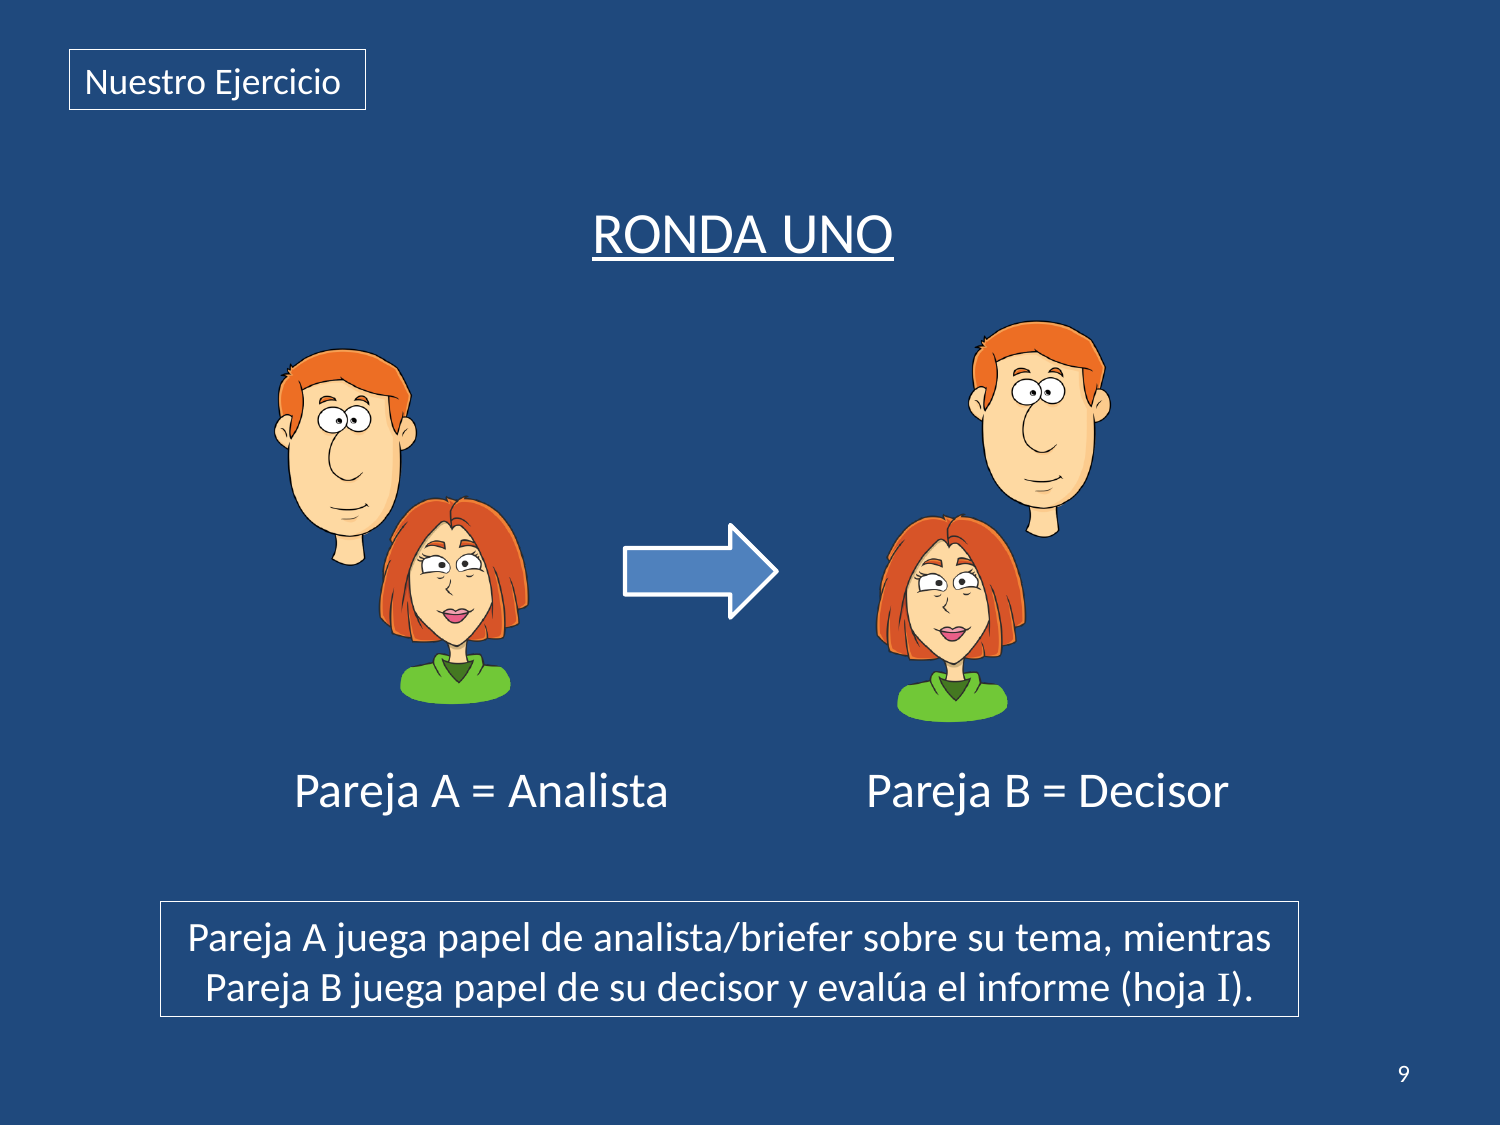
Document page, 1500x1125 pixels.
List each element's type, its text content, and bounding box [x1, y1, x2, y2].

picture [216, 333, 576, 726]
text_box Pareja A = Analista [279, 750, 685, 826]
text_box Pareja B = Decisor [851, 750, 1246, 826]
text_box Nuestro Ejercicio [69, 49, 366, 110]
picture [821, 305, 1161, 743]
slide_number 9 [1074, 1042, 1425, 1103]
text_box [622, 523, 779, 620]
text_box RONDA UNO [577, 187, 910, 273]
text_box Pareja A juega papel de analista/briefer sobre su tema, mientras Pareja B juega papel de su decisor y evalúa el informe (hoja I). [160, 901, 1299, 1017]
